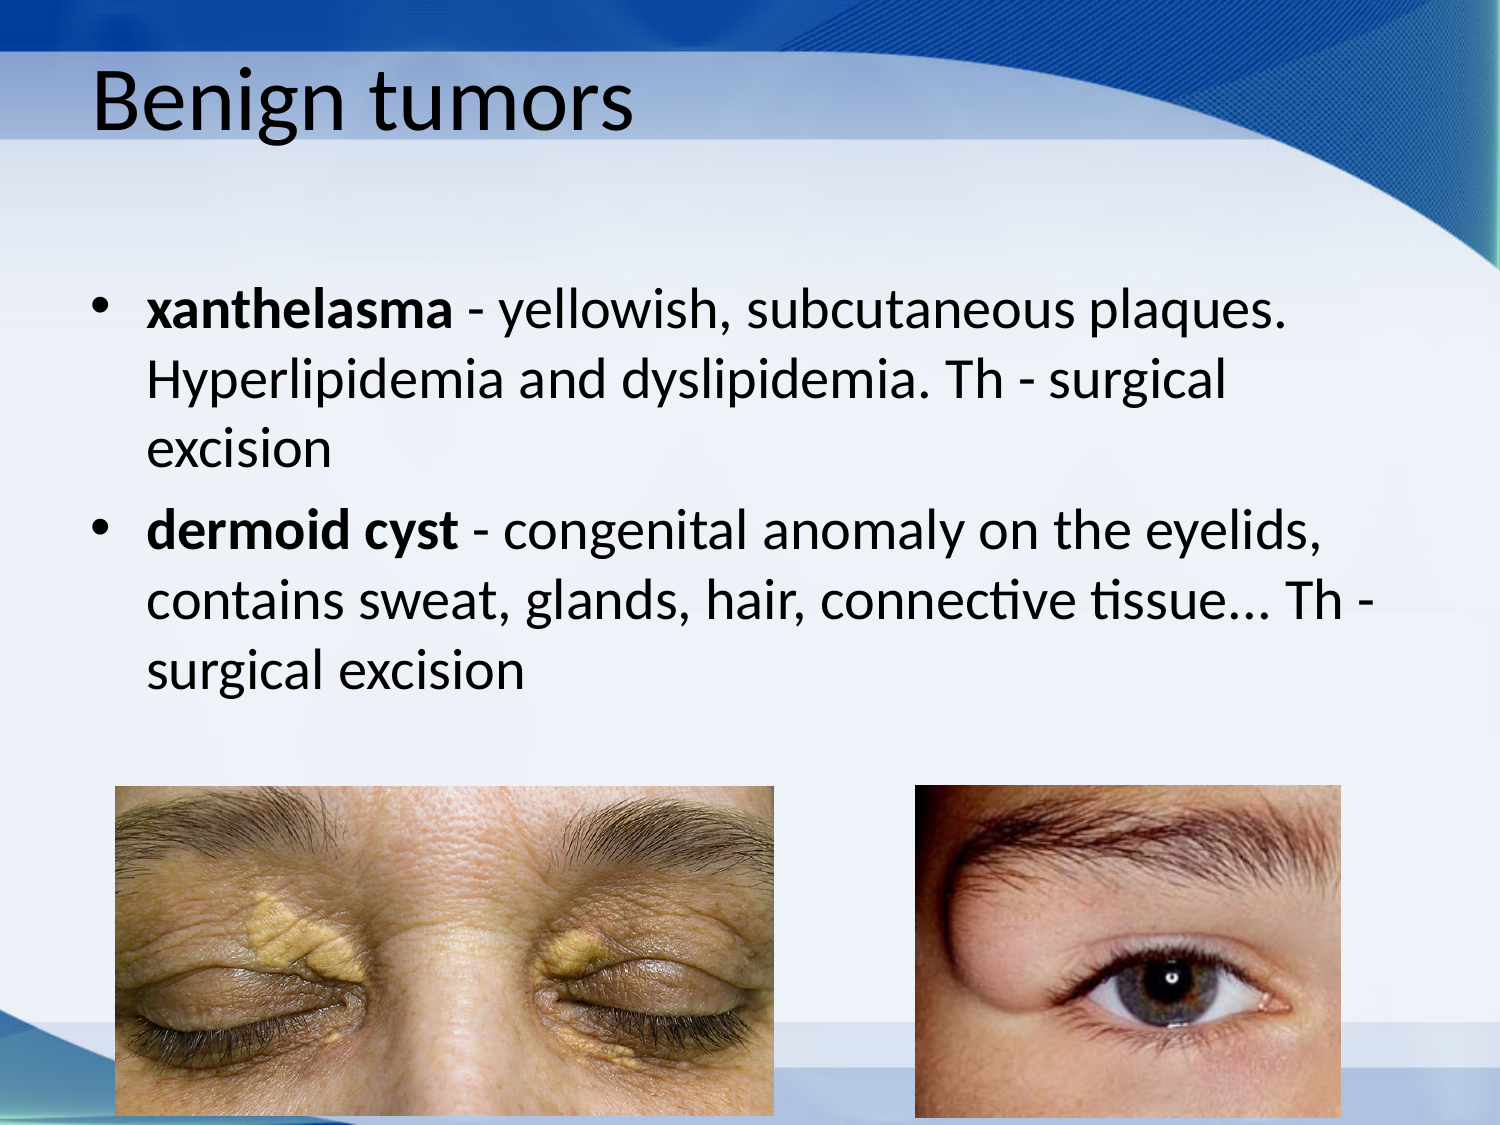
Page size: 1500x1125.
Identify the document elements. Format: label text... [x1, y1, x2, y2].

title Benign tumors [76, 0, 1427, 188]
picture [0, 0, 1500, 1125]
list xanthelasma - yellowish, subcutaneous plaques. Hyperlipidemia and dyslipidemia. Th - surgical excision dermoid cyst - congenital anomaly on the eyelids, contains sweat, glands, hair, connective tissue... Th - surgical excision [75, 262, 1425, 1005]
